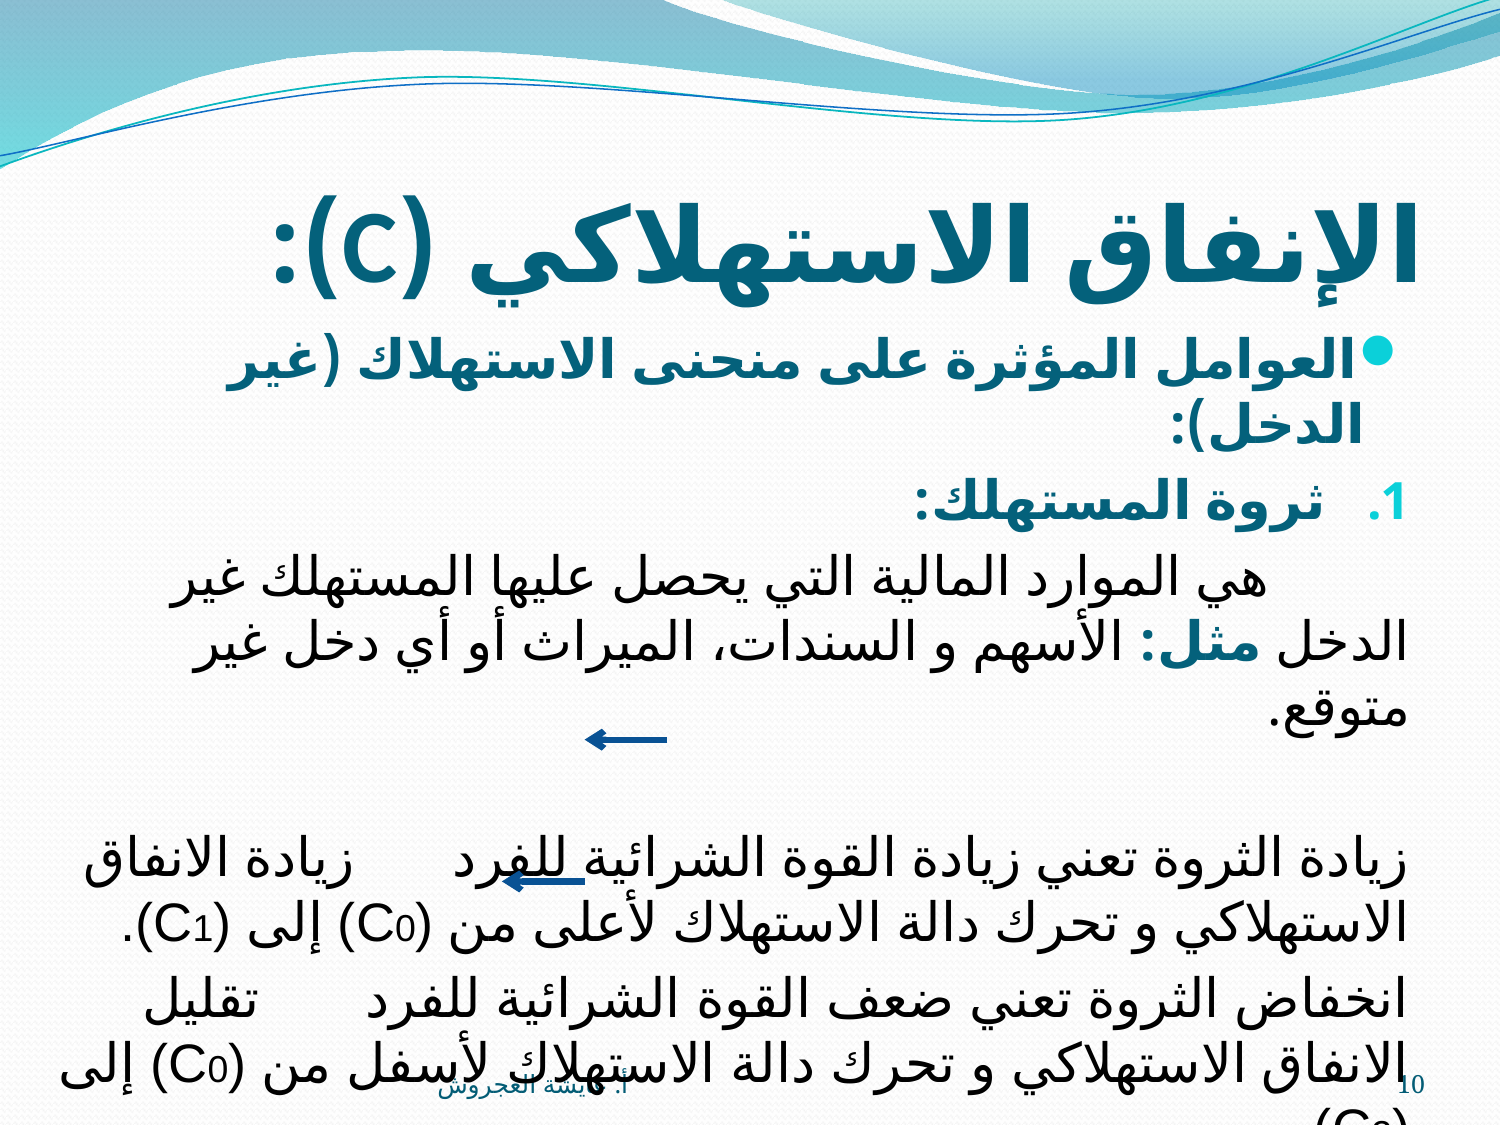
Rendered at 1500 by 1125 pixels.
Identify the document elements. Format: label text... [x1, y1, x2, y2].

footer أ. عايشة العجروش [522, 885, 581, 891]
list العوامل المؤثرة على منحنى الاستهلاك (غير الدخل): ثروة المستهلك: هي الموارد المالية التي يحصل عليها المستهلك غير الدخل مثل: الأسهم و السندات، الميراث أو أي دخل غير متوقع. زيادة الثروة تعني زيادة القوة الشرائية للفرد زيادة الانفاق الاستهلاكي و تحرك دالة الاستهلاك لأعلى من (C0) إلى (C1). انخفاض الثروة تعني ضعف القوة الشرائية للفرد تقليل الانفاق الاستهلاكي و تحرك دالة الاستهلاك لأسفل من (C0) إلى (C2). [41, 317, 1425, 1038]
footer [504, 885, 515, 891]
title الإنفاق الاستهلاكي (C): [75, 115, 1425, 303]
footer أ. عايشة العجروش [604, 743, 664, 749]
slide_number 10 [1299, 1042, 1425, 1103]
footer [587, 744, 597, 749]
footer أ. عايشة العجروش [437, 1042, 988, 1103]
